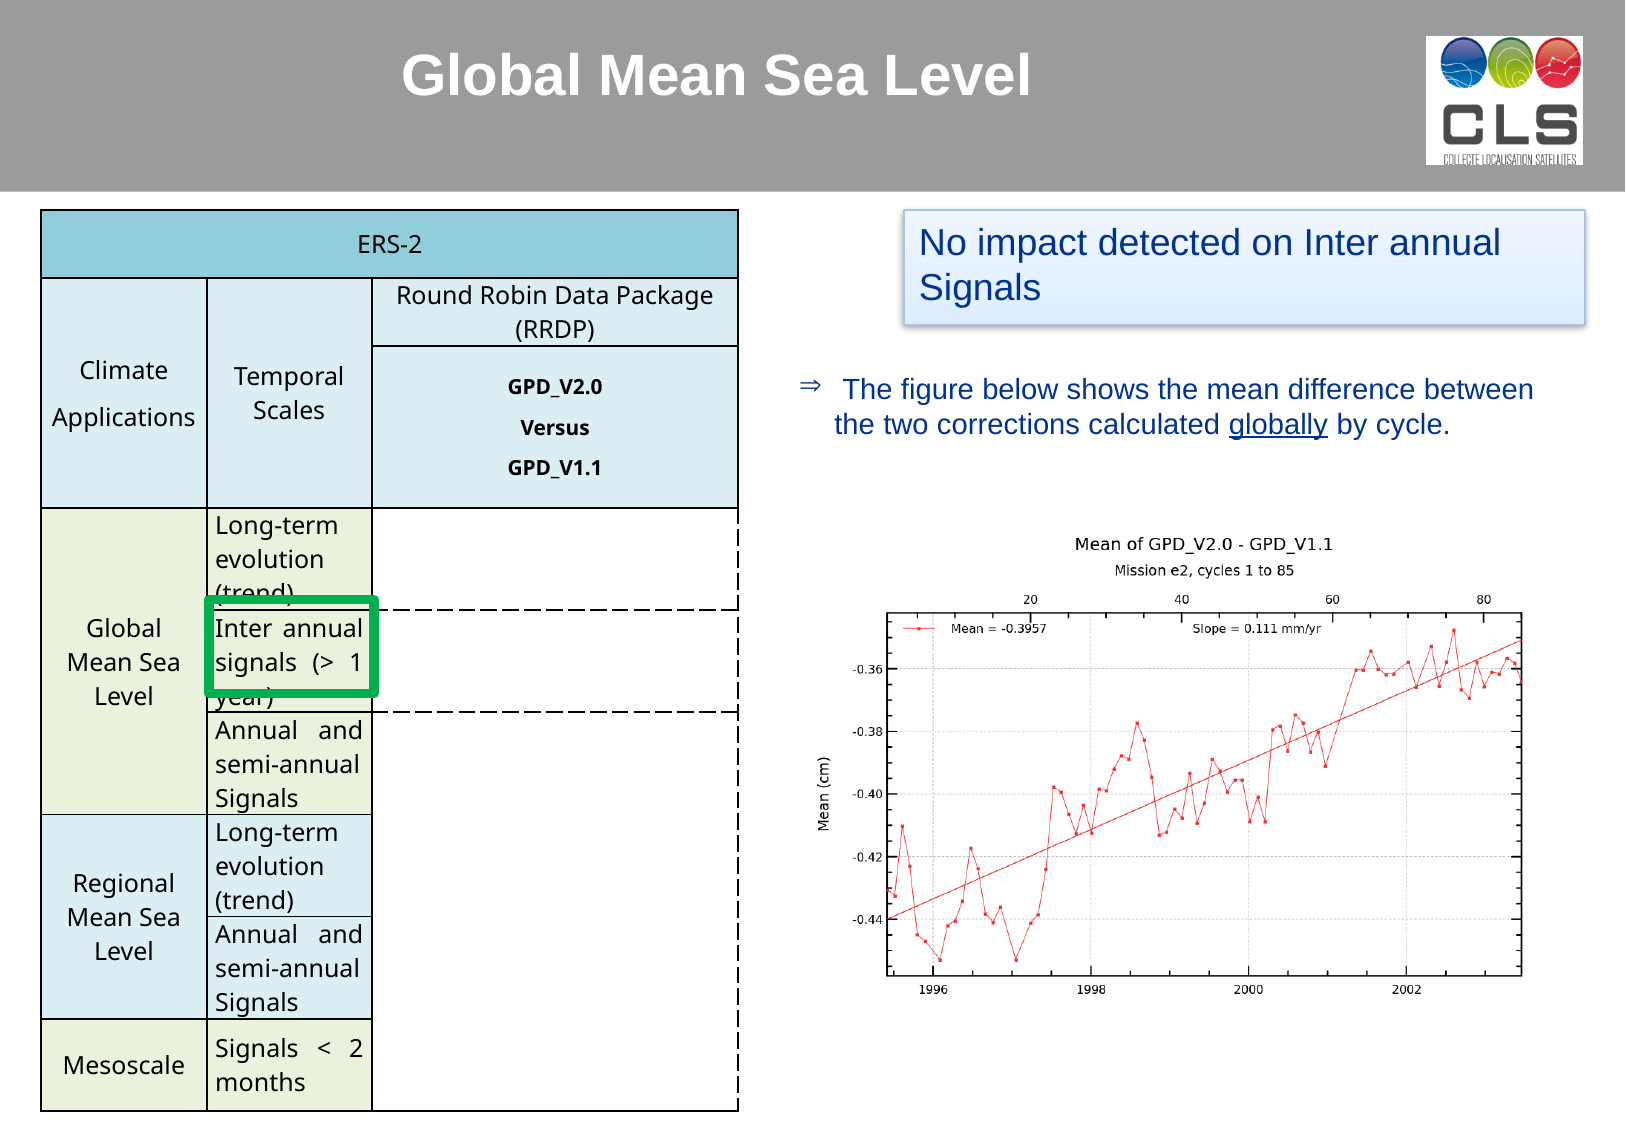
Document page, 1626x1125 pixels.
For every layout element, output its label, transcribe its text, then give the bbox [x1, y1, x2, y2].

table_cell Signals < 2 months [208, 1020, 371, 1110]
text_box The figure below shows the mean difference between the two corrections calculated globally by cycle. [784, 362, 1599, 448]
table_cell Temporal Scales [208, 279, 371, 507]
table_cell Climate Applications [42, 279, 206, 507]
table_cell Long-term evolution (trend) [208, 815, 371, 916]
table_cell Annual and semi-annual Signals [208, 713, 371, 814]
table_cell Mesoscale [42, 1020, 206, 1110]
text_box [207, 597, 376, 696]
picture [788, 515, 1548, 1020]
table_cell Annual and semi-annual Signals [208, 917, 371, 1018]
table_cell Long-term evolution (trend) [208, 509, 371, 597]
table_header ERS-2 [42, 211, 737, 277]
table_cell Global Mean Sea Level [42, 509, 206, 814]
table_cell [373, 509, 738, 610]
text_box No impact detected on Inter annual Signals [903, 209, 1586, 326]
picture [1426, 36, 1583, 165]
table_cell Round Robin Data Package (RRDP) [373, 279, 737, 345]
table_cell [373, 610, 738, 712]
table_cell Inter annual signals (> 1 year) [208, 696, 371, 711]
table_cell [373, 712, 738, 1110]
table_cell Regional Mean Sea Level [42, 815, 206, 1018]
text_box Global Mean Sea Level [386, 40, 1162, 119]
table_cell GPD_V2.0 Versus GPD_V1.1 [373, 347, 737, 507]
